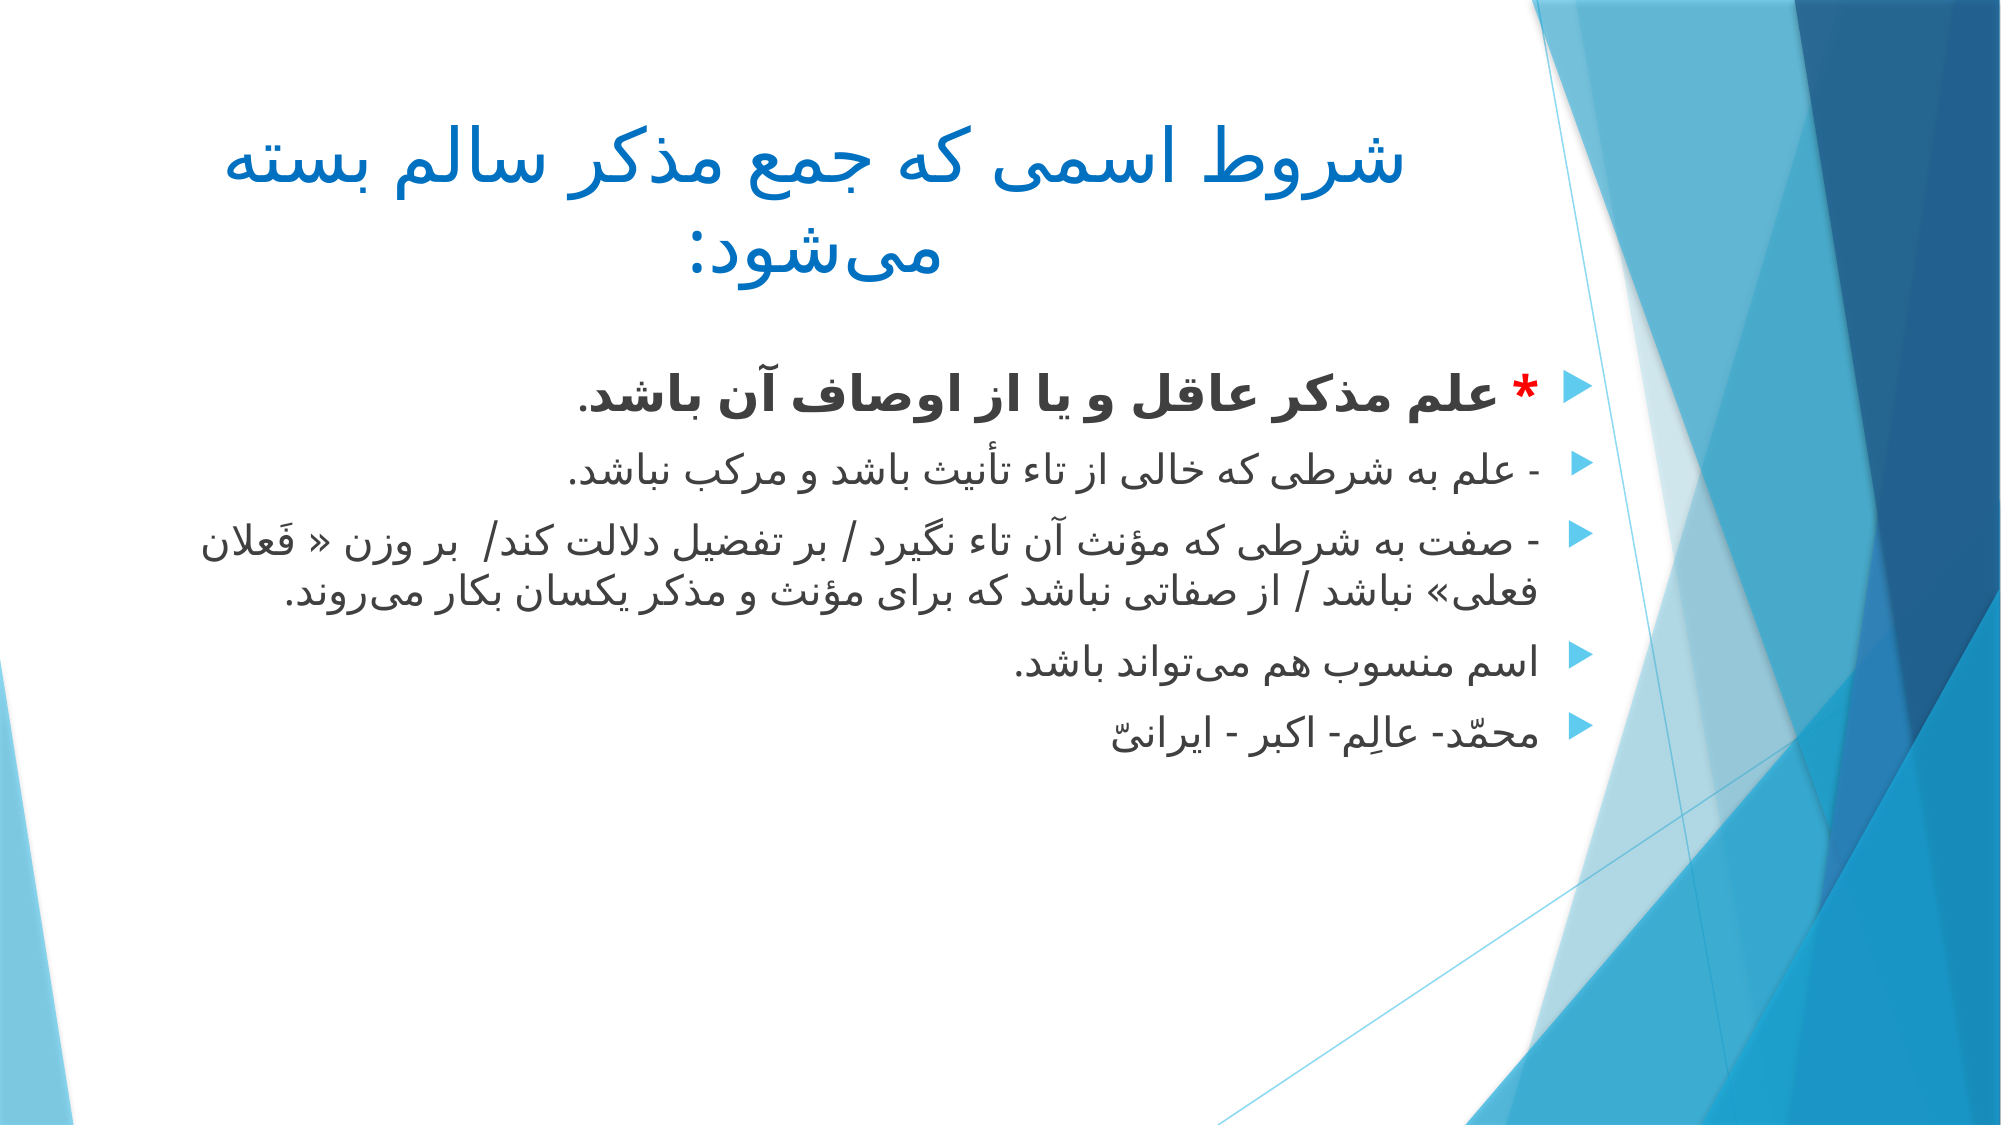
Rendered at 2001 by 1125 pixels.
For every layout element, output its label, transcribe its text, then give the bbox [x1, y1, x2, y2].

list * علم مذکر عاقل و یا از اوصاف آن باشد. - علم به شرطی که خالی از تاء تأنیث باشد و مرکب نباشد. - صفت به شرطی که مؤنث آن تاء نگیرد / بر تفضیل دلالت کند/ بر وزن « فَعلان فعلی» نباشد / از صفاتی نباشد که برای مؤنث و مذکر یکسان بکار می‌روند. اسم منسوب هم می‌تواند باشد. محمّد- عالِم- اکبر - ایرانیّ [111, 354, 1612, 1068]
title شروط اسمی که جمع مذکر سالم بسته می‌شود: [111, 99, 1522, 317]
